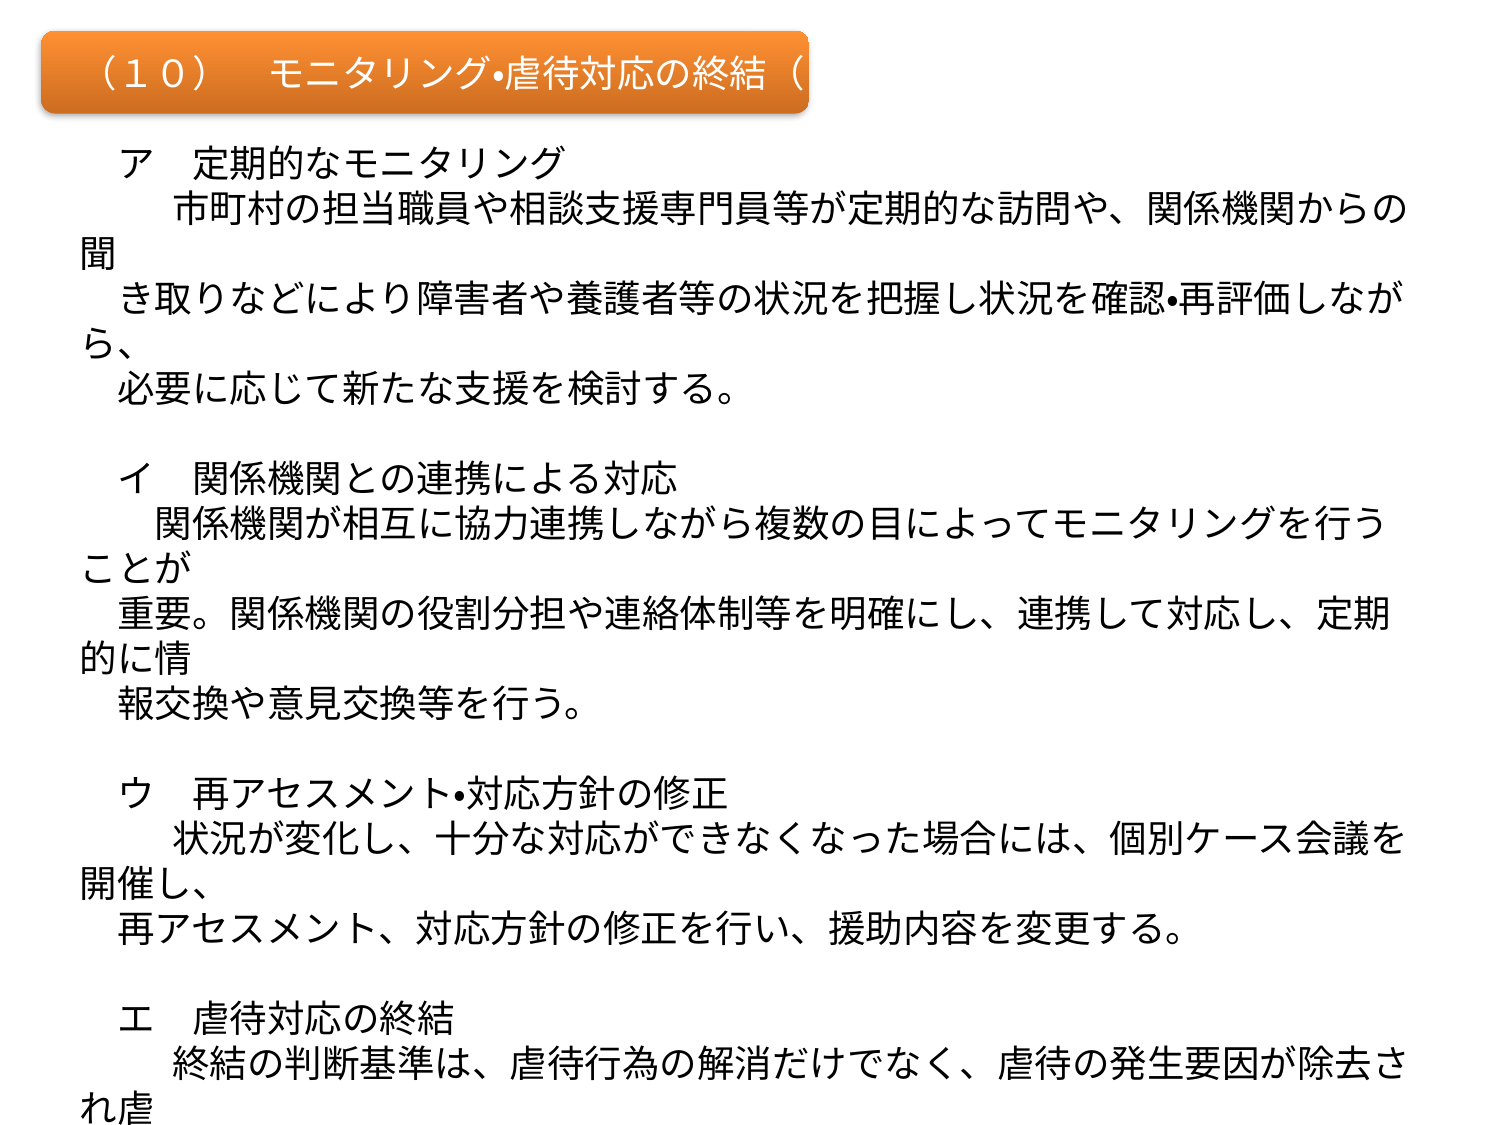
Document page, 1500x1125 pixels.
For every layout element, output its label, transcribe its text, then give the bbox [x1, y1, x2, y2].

text_box [41, 30, 809, 114]
text_box （１０） モニタリング・虐待対応の終結（P.67） ア 定期的なモニタリング 市町村の担当職員や相談支援専門員等が定期的な訪問や、関係機関からの聞 き取りなどにより障害者や養護者等の状況を把握し状況を確認・再評価しながら、 必要に応じて新たな支援を検討する。 イ 関係機関との連携による対応 関係機関が相互に協力連携しながら複数の目によってモニタリングを行うことが 重要。関係機関の役割分担や連絡体制等を明確にし、連携して対応し、定期的に情 報交換や意見交換等を行う。 ウ 再アセスメント・対応方針の修正 状況が変化し、十分な対応ができなくなった場合には、個別ケース会議を開催し、 再アセスメント、対応方針の修正を行い、援助内容を変更する。 エ 虐待対応の終結 終結の判断基準は、虐待行為の解消だけでなく、虐待の発生要因が除去され虐 待行為が発生しないと判断されることが必要。 終結したと思われた時点で、組織的に虐待対応の終結を決定。 その後の生活支援は、市町村や相談支援事業所に引き継ぐとともに、虐待再発時 に速やかに把握できるよう、必要な関係機関に情報を提供する。 [64, 42, 1436, 1125]
